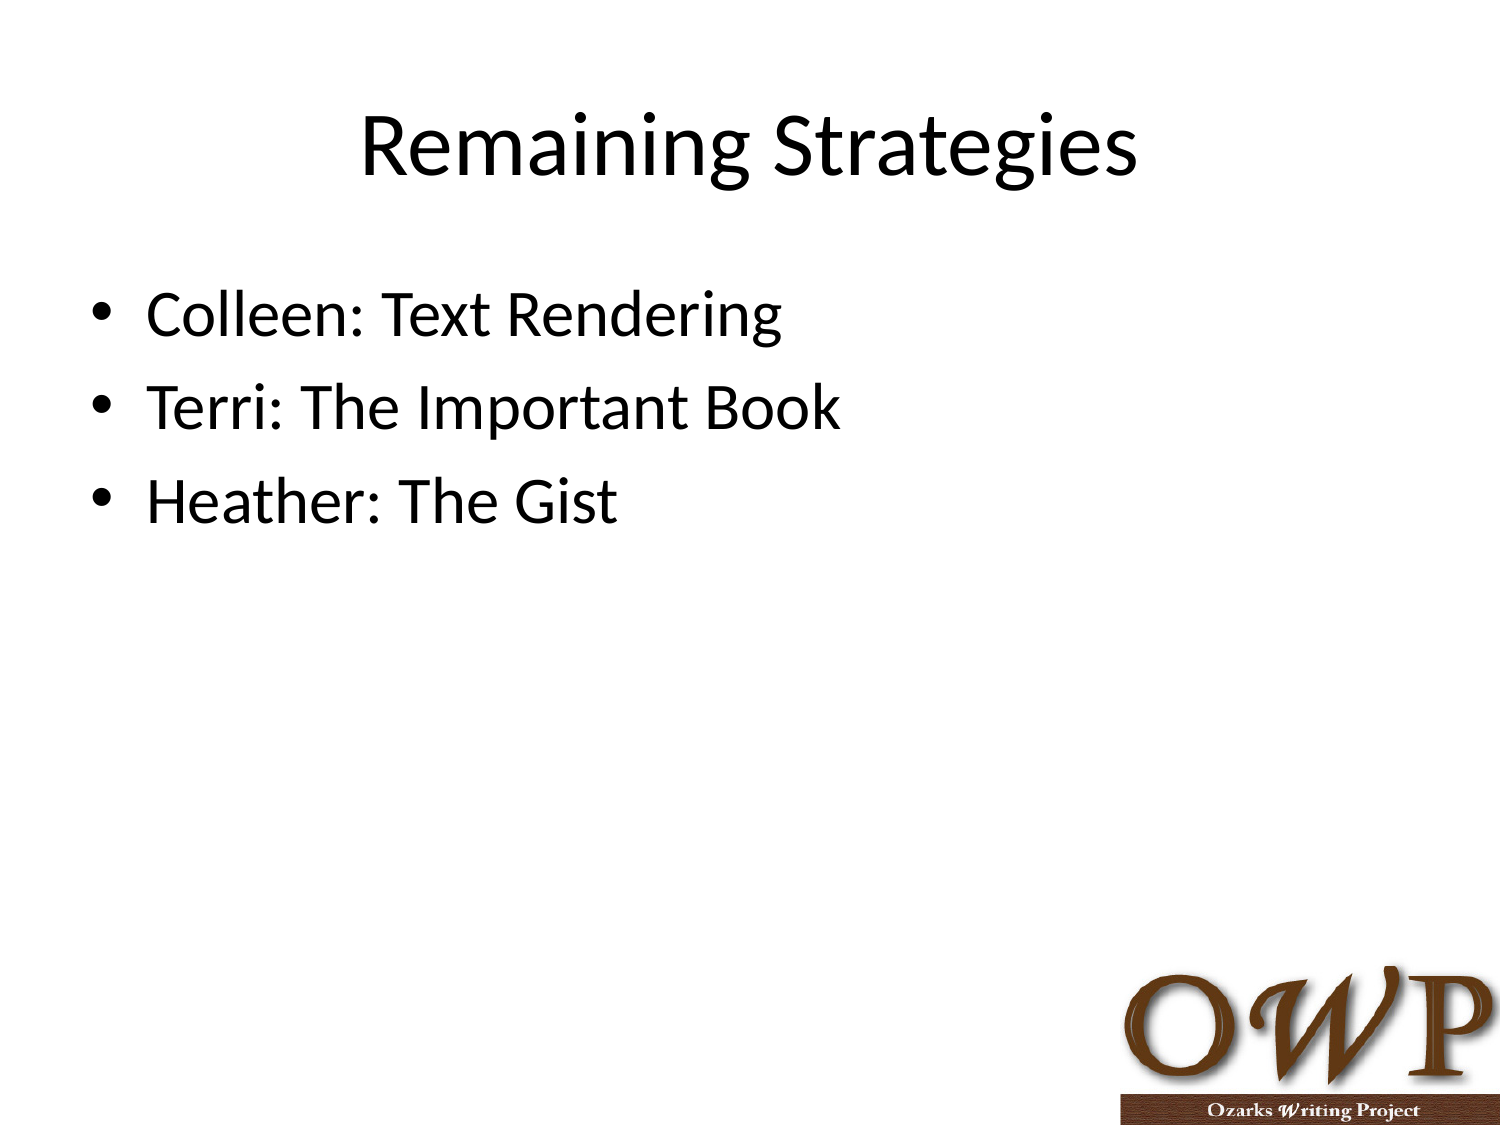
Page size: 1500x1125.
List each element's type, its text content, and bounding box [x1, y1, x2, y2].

picture [1120, 957, 1500, 1125]
list Colleen: Text Rendering Terri: The Important Book Heather: The Gist [74, 262, 1426, 1006]
title Remaining Strategies [74, 44, 1426, 233]
